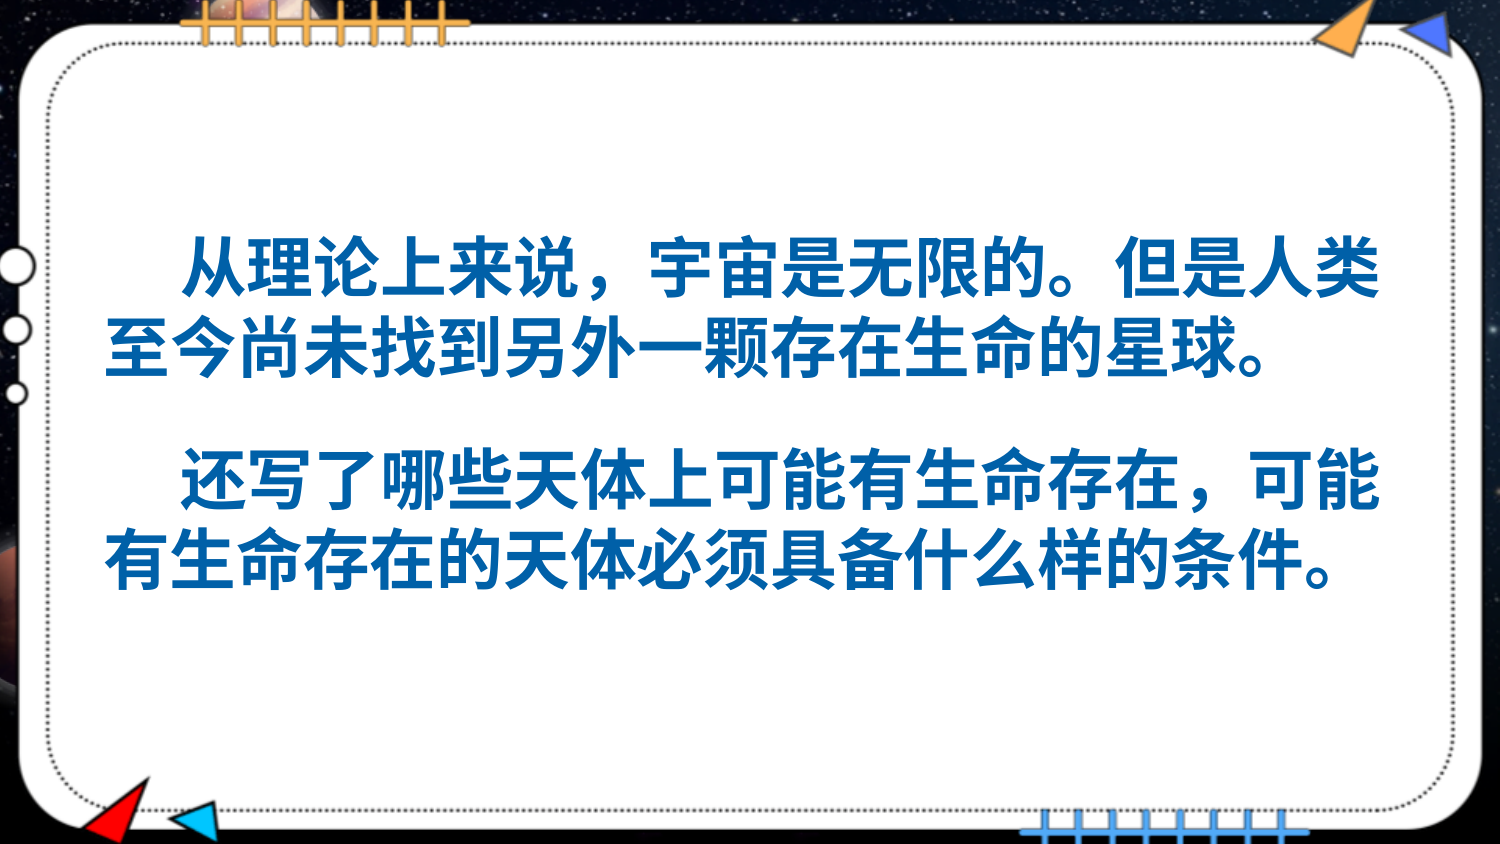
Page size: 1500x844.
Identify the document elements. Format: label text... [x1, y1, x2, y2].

text_box 还写了哪些天体上可能有生命存在，可能有生命存在的天体必须具备什么样的条件。 [88, 430, 1397, 606]
text_box 从理论上来说，宇宙是无限的。但是人类至今尚未找到另外一颗存在生命的星球。 [88, 218, 1436, 393]
picture [0, 0, 1500, 844]
